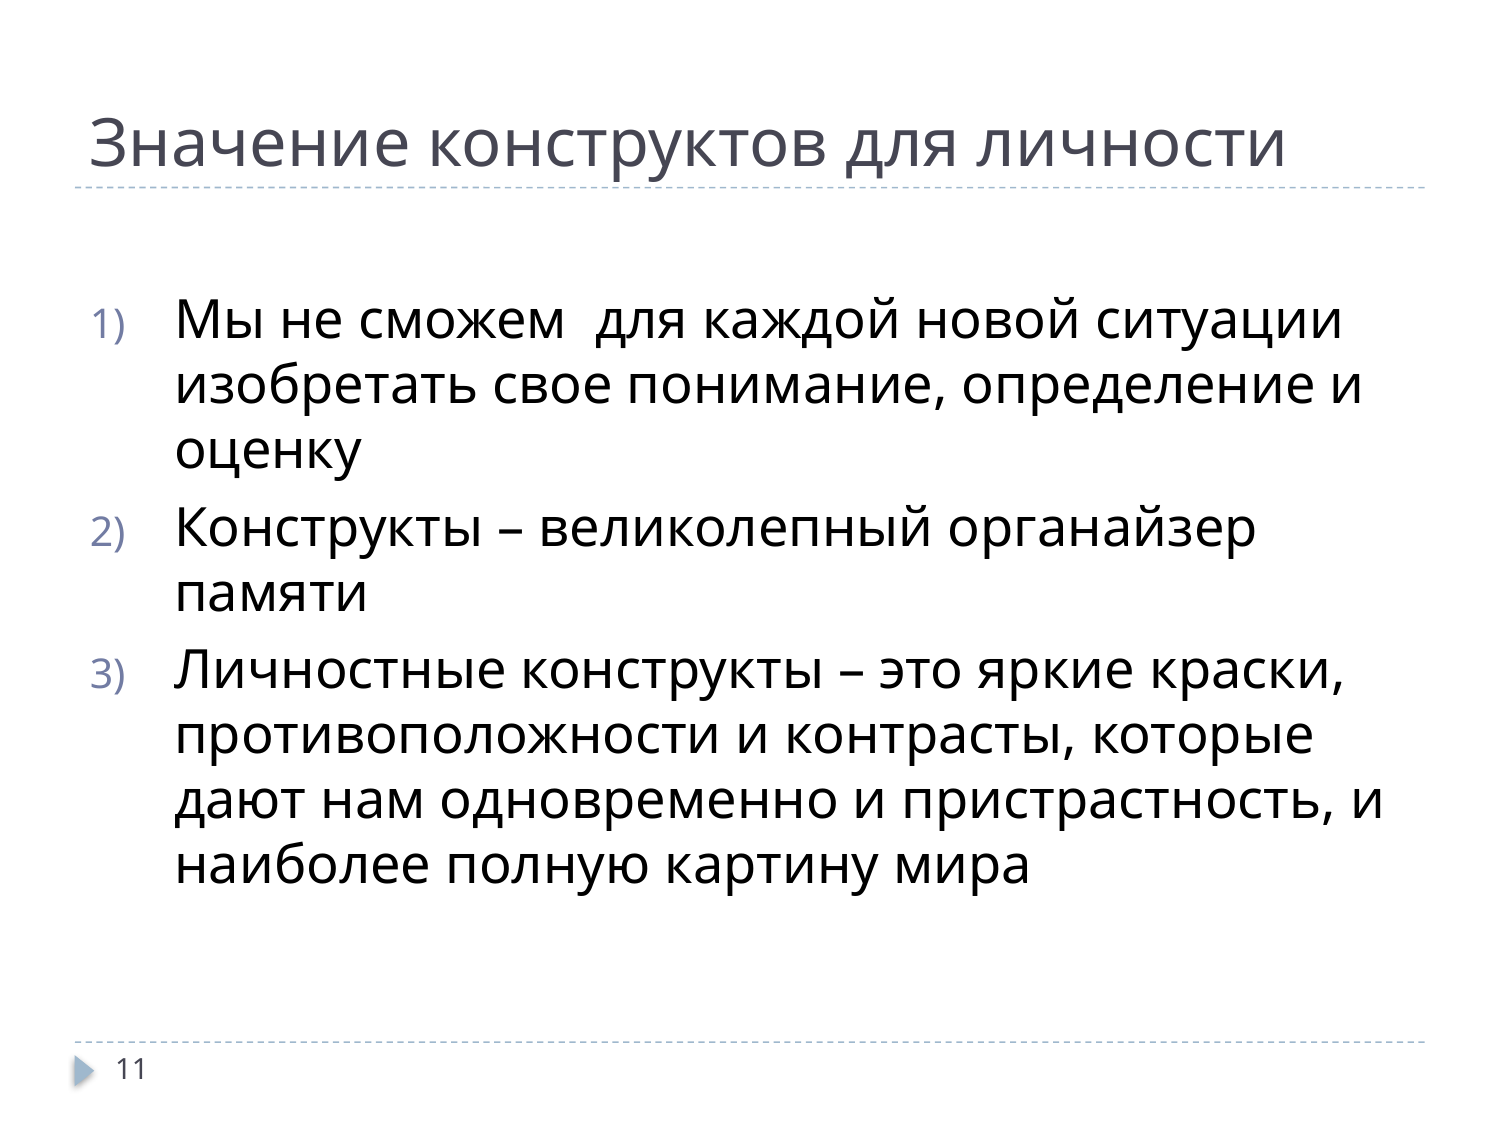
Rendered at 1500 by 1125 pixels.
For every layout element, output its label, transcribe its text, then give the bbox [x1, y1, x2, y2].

title Значение конструктов для личности [75, 24, 1425, 188]
slide_number 11 [100, 1042, 426, 1103]
list Мы не сможем для каждой новой ситуации изобретать свое понимание, определение и оценку Конструкты – великолепный органайзер памяти Личностные конструкты – это яркие краски, противоположности и контрасты, которые дают нам одновременно и пристрастность, и наиболее полную картину мира [75, 200, 1425, 1010]
